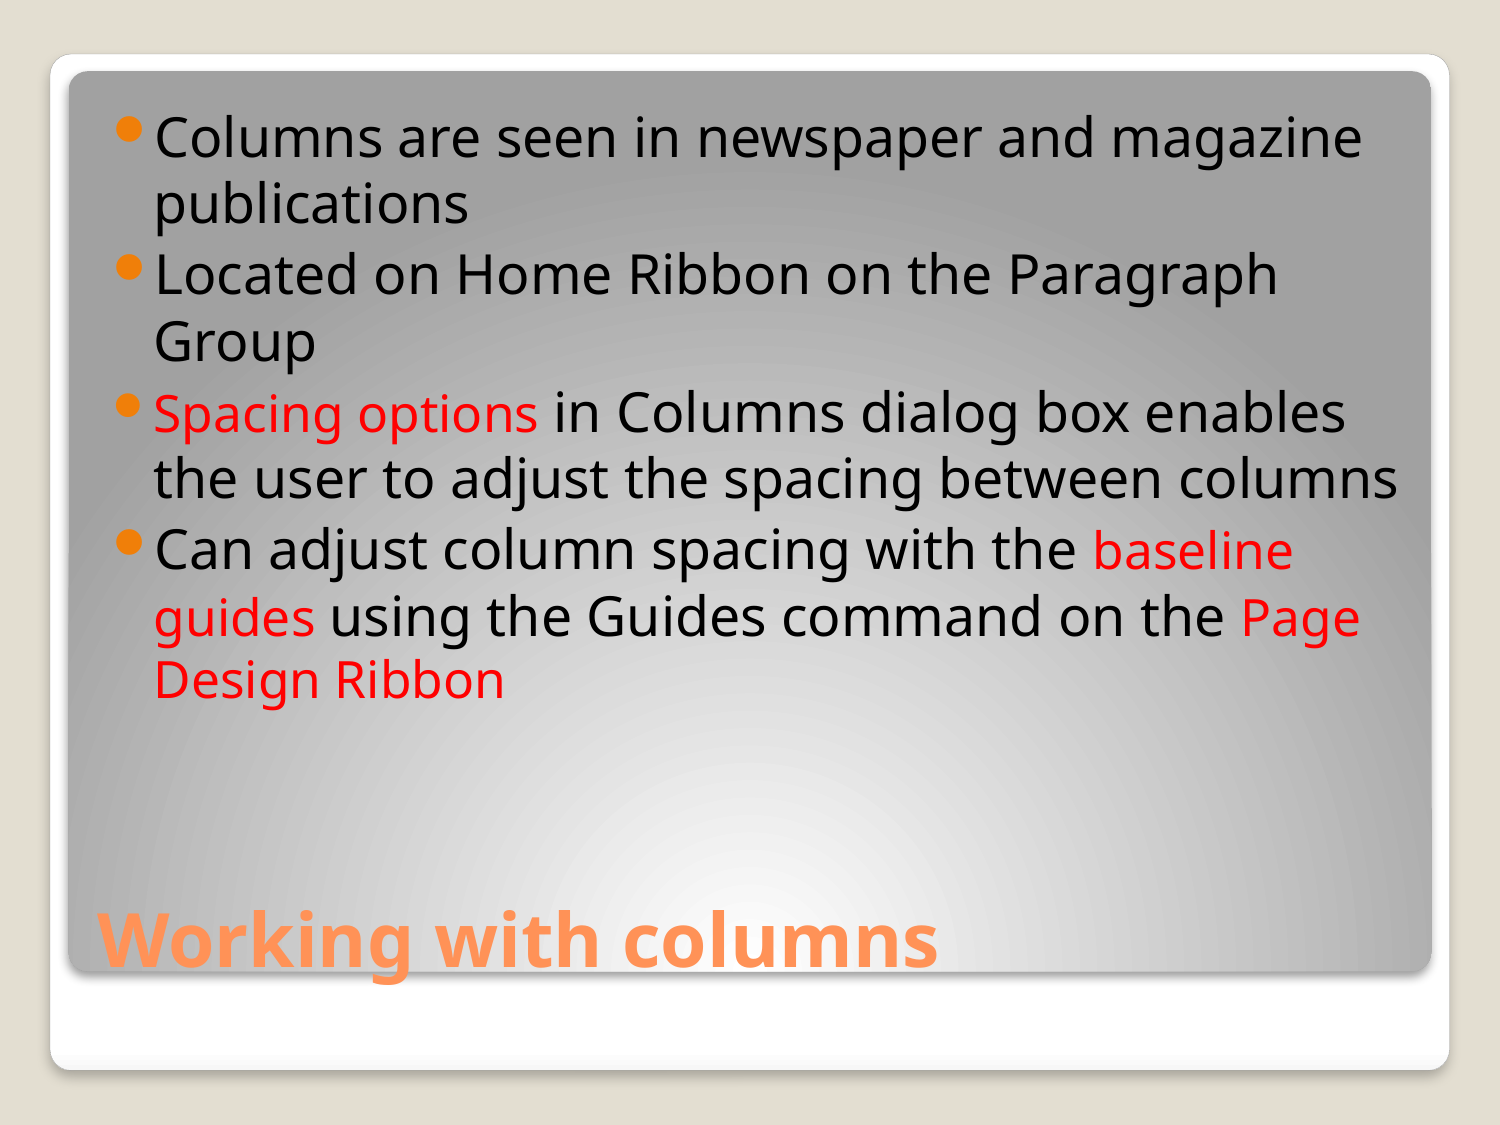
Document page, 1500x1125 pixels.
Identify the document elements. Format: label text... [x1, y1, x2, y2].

list Columns are seen in newspaper and magazine publications Located on Home Ribbon on the Paragraph Group Spacing options in Columns dialog box enables the user to adjust the spacing between columns Can adjust column spacing with the baseline guides using the Guides command on the Page Design Ribbon [82, 86, 1425, 774]
title Working with columns [82, 817, 1425, 990]
